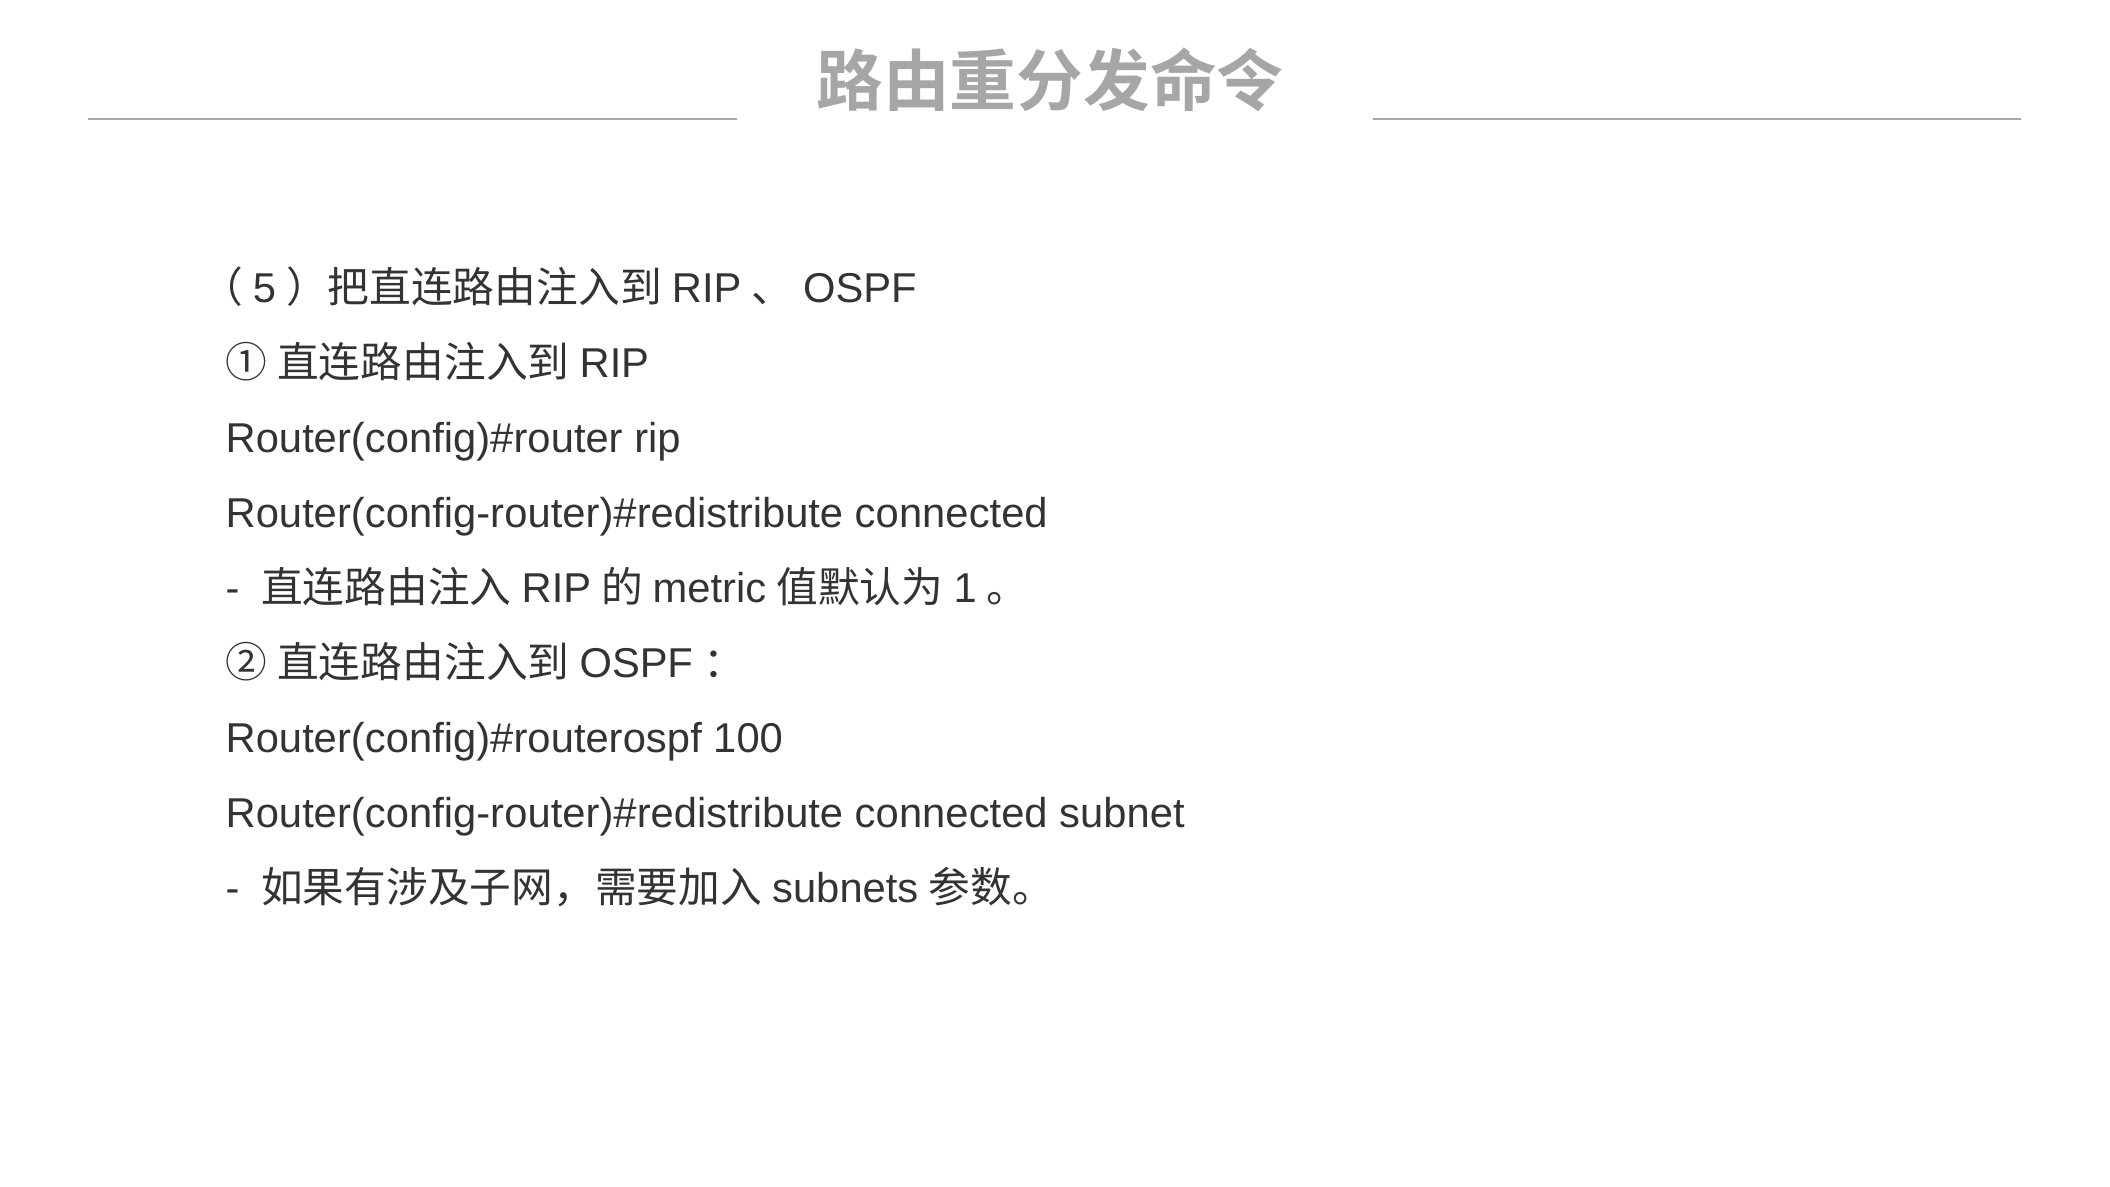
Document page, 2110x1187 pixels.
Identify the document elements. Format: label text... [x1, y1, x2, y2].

text_box 路由重分发命令 [666, 38, 1434, 119]
text_box （5）把直连路由注入到RIP、OSPF ①直连路由注入到RIP Router(config)#router rip Router(config-router)#redistribute connected - 直连路由注入RIP的metric值默认为1。 ②直连路由注入到OSPF： Router(config)#routerospf 100 Router(config-router)#redistribute connected subnet - 如果有涉及子网，需要加入subnets参数。 [167, 228, 1888, 918]
